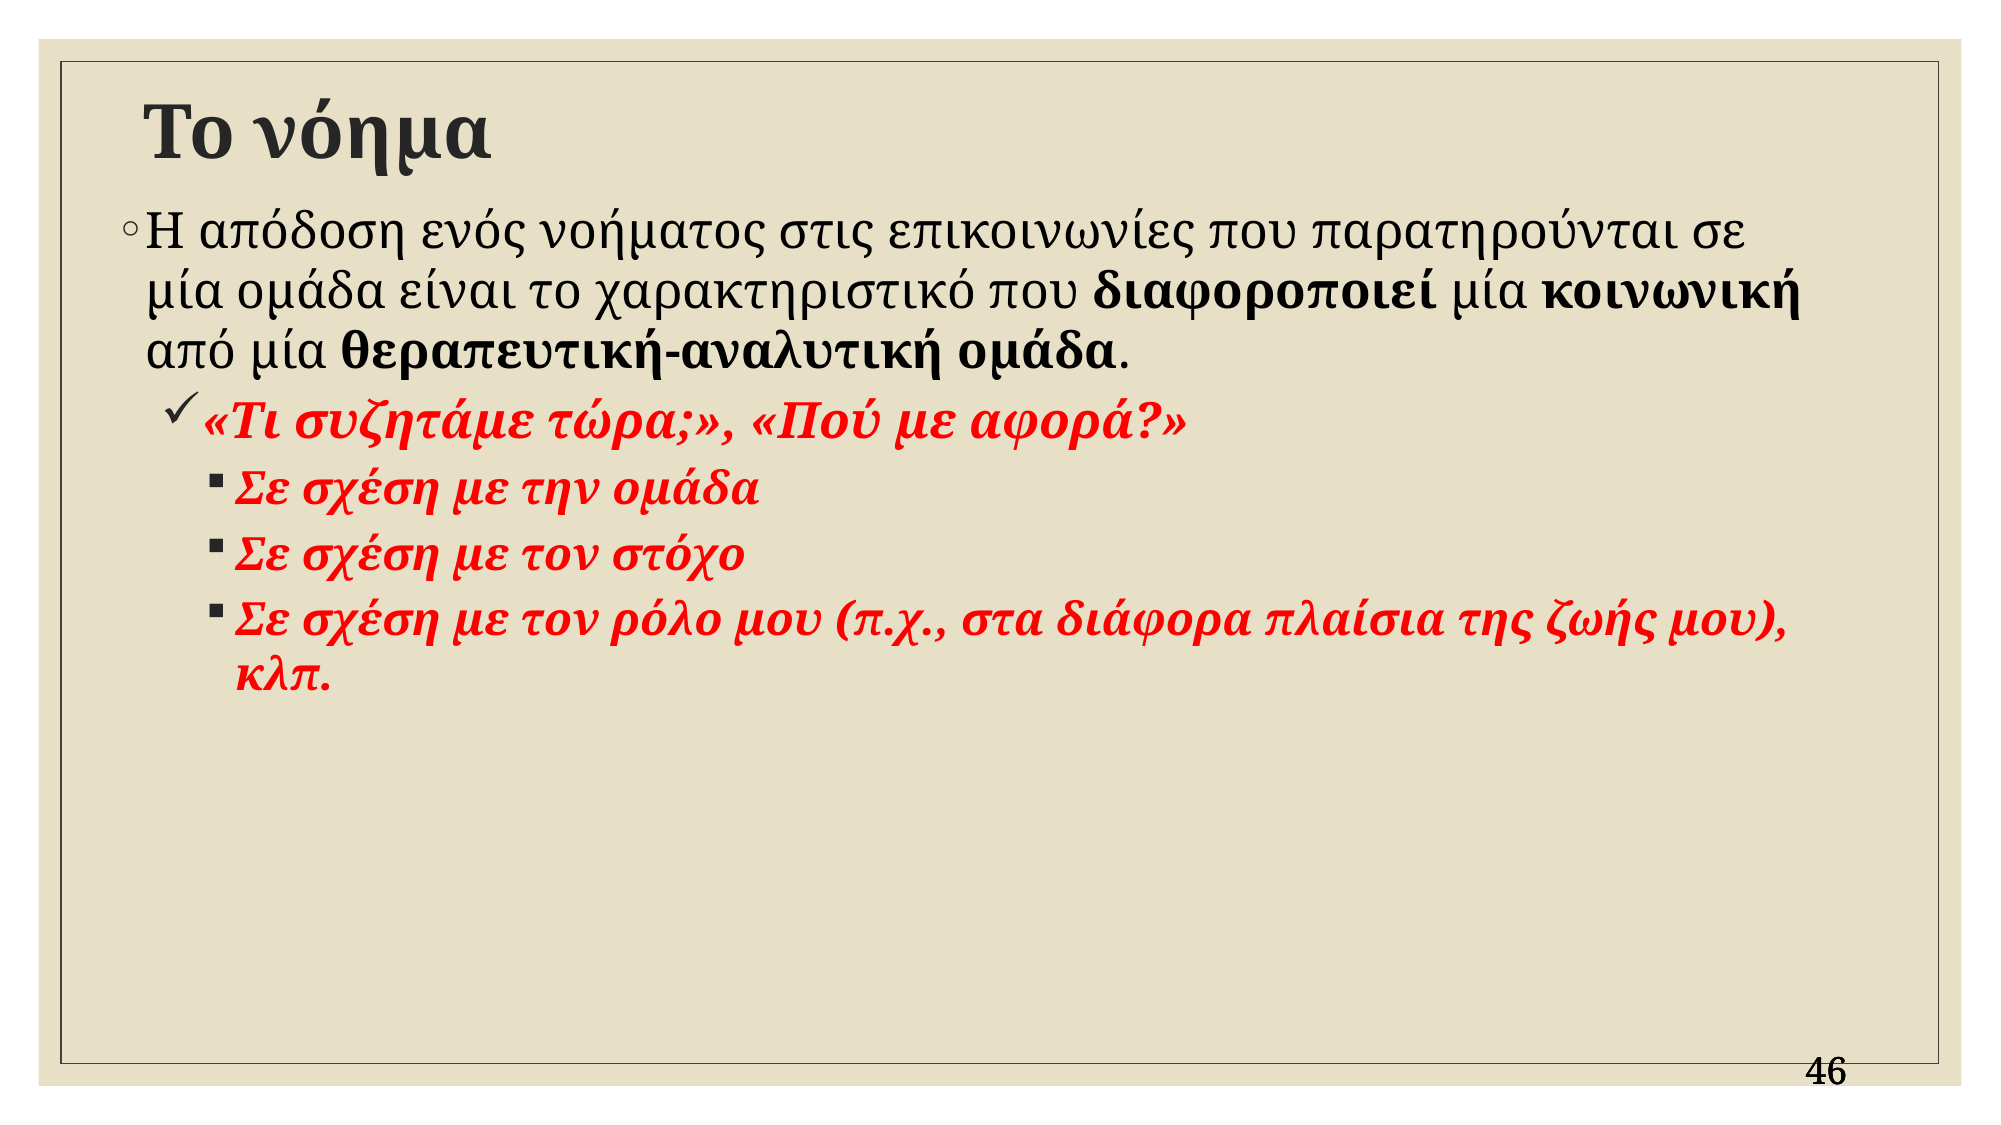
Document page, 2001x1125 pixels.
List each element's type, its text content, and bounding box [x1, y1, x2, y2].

title Το νόημα [128, 77, 1826, 190]
list Η απόδοση ενός νοήματος στις επικοινωνίες που παρατηρούνται σε μία ομάδα είναι το χαρακτηριστικό που διαφοροποιεί μία κοινωνική από μία θεραπευτική-αναλυτική ομάδα. «Τι συζητάμε τώρα;», «Πού με αφορά?» Σε σχέση με την ομάδα Σε σχέση με τον στόχο Σε σχέση με τον ρόλο μου (π.χ., στα διάφορα πλαίσια της ζωής μου), κλπ. [100, 190, 1852, 1084]
text_box 46 [1412, 1042, 1863, 1103]
